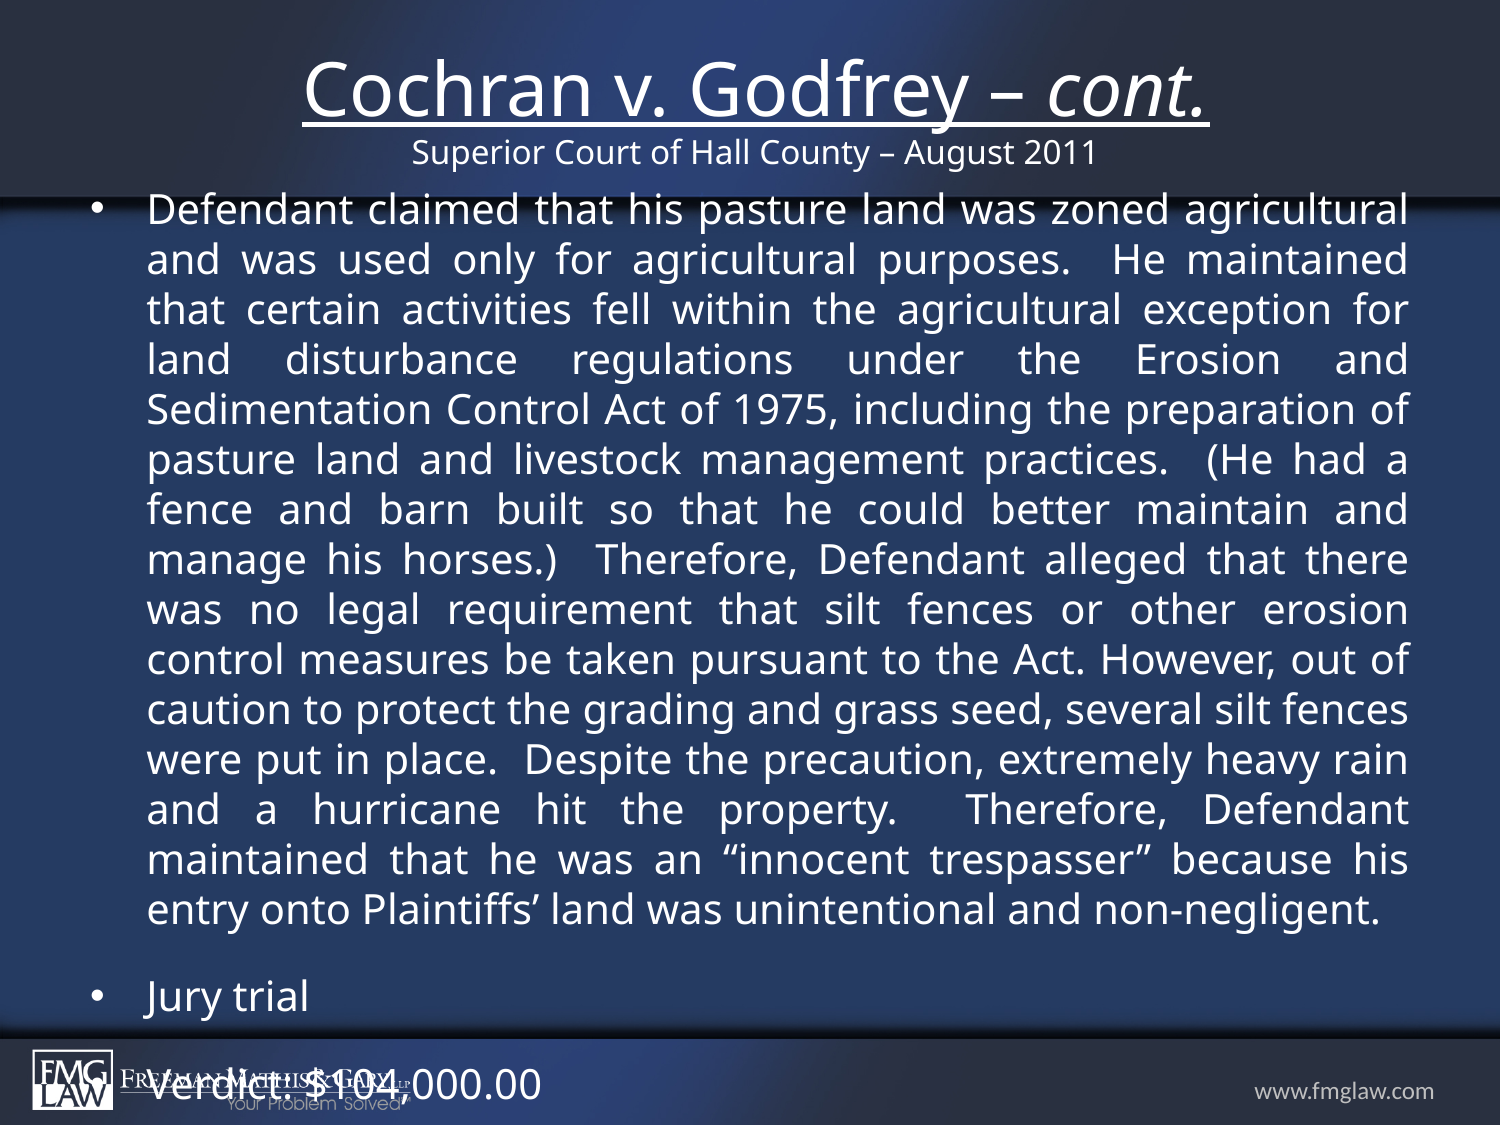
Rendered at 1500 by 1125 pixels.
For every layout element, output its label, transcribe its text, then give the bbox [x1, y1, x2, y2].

picture [0, 0, 1500, 1125]
list Defendant claimed that his pasture land was zoned agricultural and was used only for agricultural purposes. He maintained that certain activities fell within the agricultural exception for land disturbance regulations under the Erosion and Sedimentation Control Act of 1975, including the preparation of pasture land and livestock management practices. (He had a fence and barn built so that he could better maintain and manage his horses.) Therefore, Defendant alleged that there was no legal requirement that silt fences or other erosion control measures be taken pursuant to the Act. However, out of caution to protect the grading and grass seed, several silt fences were put in place. Despite the precaution, extremely heavy rain and a hurricane hit the property. Therefore, Defendant maintained that he was an “innocent trespasser” because his entry onto Plaintiffs’ land was unintentional and non-negligent. Jury trial Verdict: $104,000.00 [75, 174, 1425, 1088]
title Cochran v. Godfrey – cont. Superior Court of Hall County – August 2011 [87, 12, 1425, 174]
